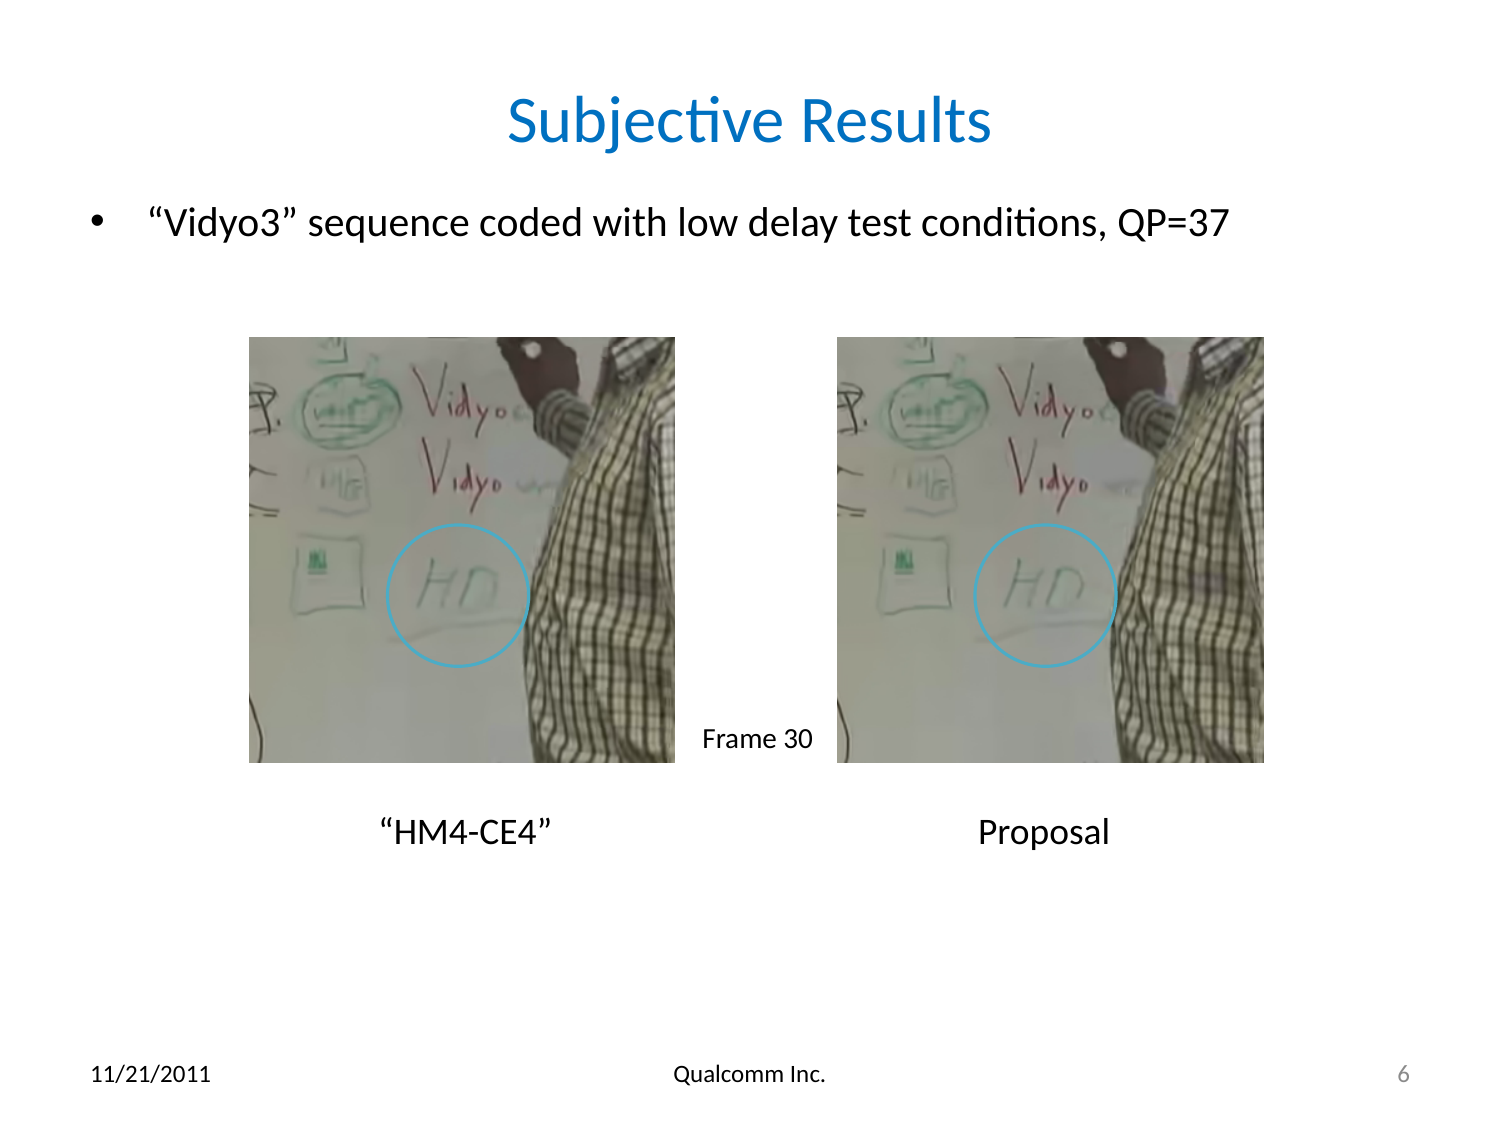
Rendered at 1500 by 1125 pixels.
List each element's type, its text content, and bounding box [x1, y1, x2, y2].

footer Qualcomm Inc. [512, 1042, 988, 1103]
text_box “HM4-CE4” [363, 799, 568, 860]
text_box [837, 337, 1265, 763]
text_box Proposal [963, 799, 1126, 860]
text_box Frame 30 [687, 712, 832, 763]
list “Vidyo3” sequence coded with low delay test conditions, QP=37 [75, 187, 1425, 1005]
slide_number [75, 1042, 425, 1103]
title Subjective Results [75, 45, 1425, 187]
slide_number 6 [1074, 1042, 1425, 1103]
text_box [249, 337, 676, 763]
